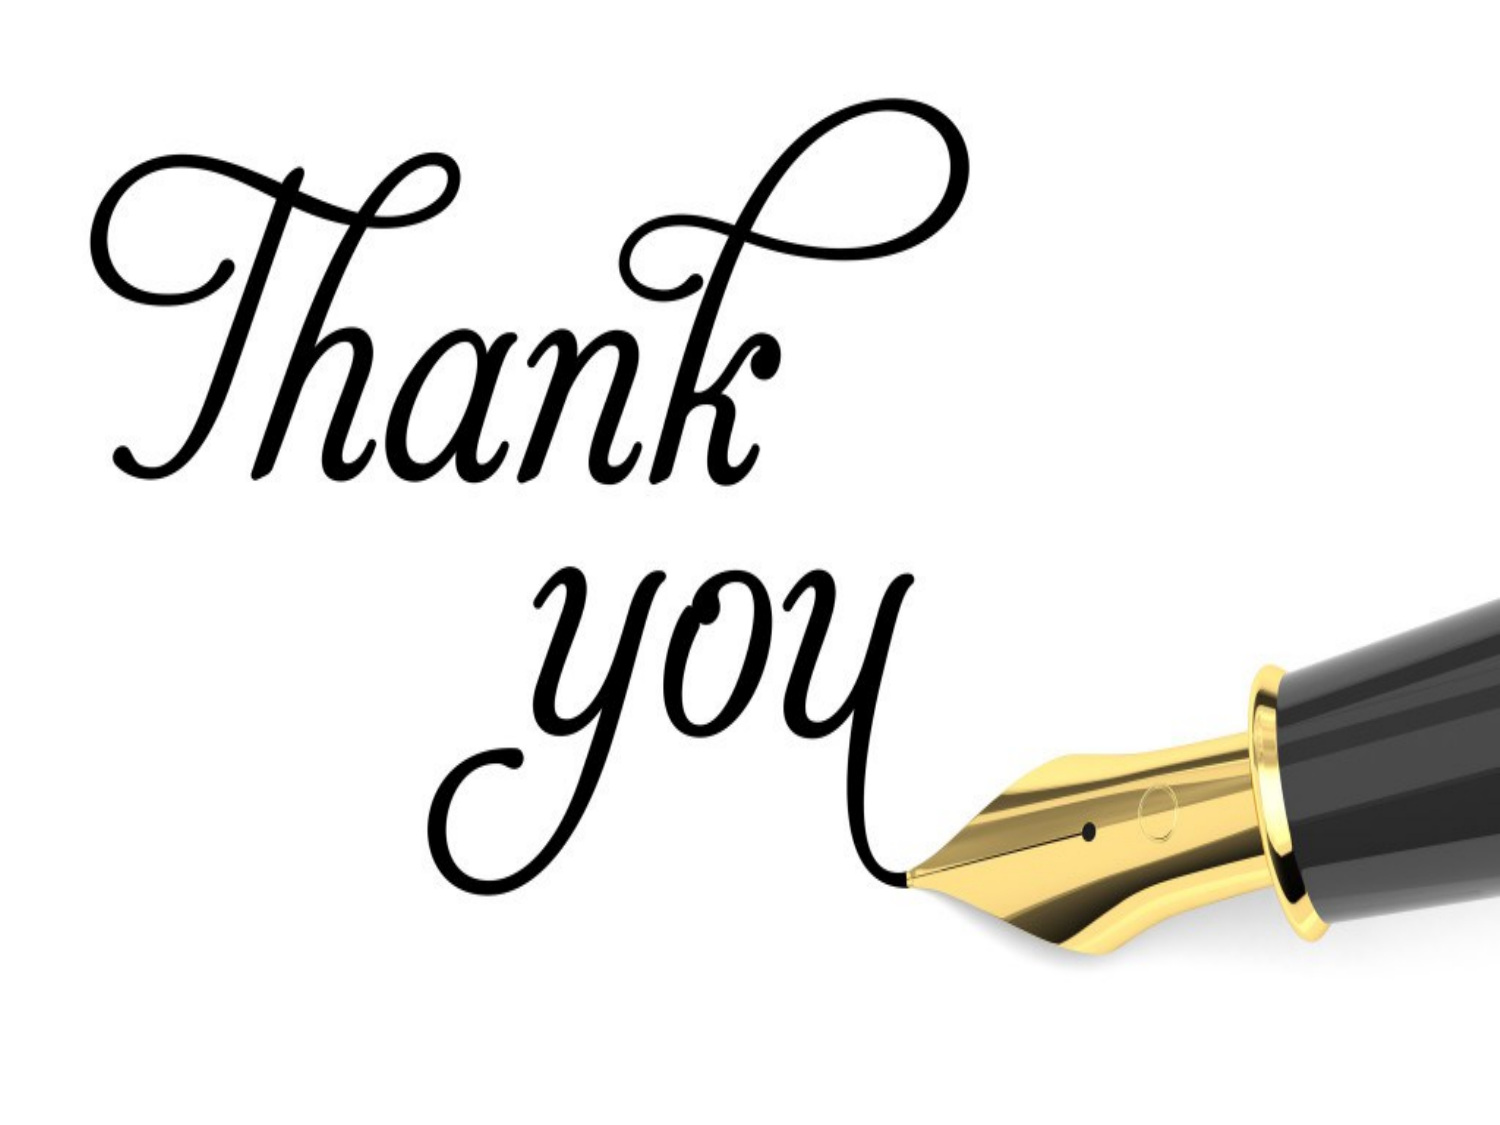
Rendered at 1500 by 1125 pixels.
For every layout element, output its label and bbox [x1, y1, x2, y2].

list [0, 0, 1500, 1125]
